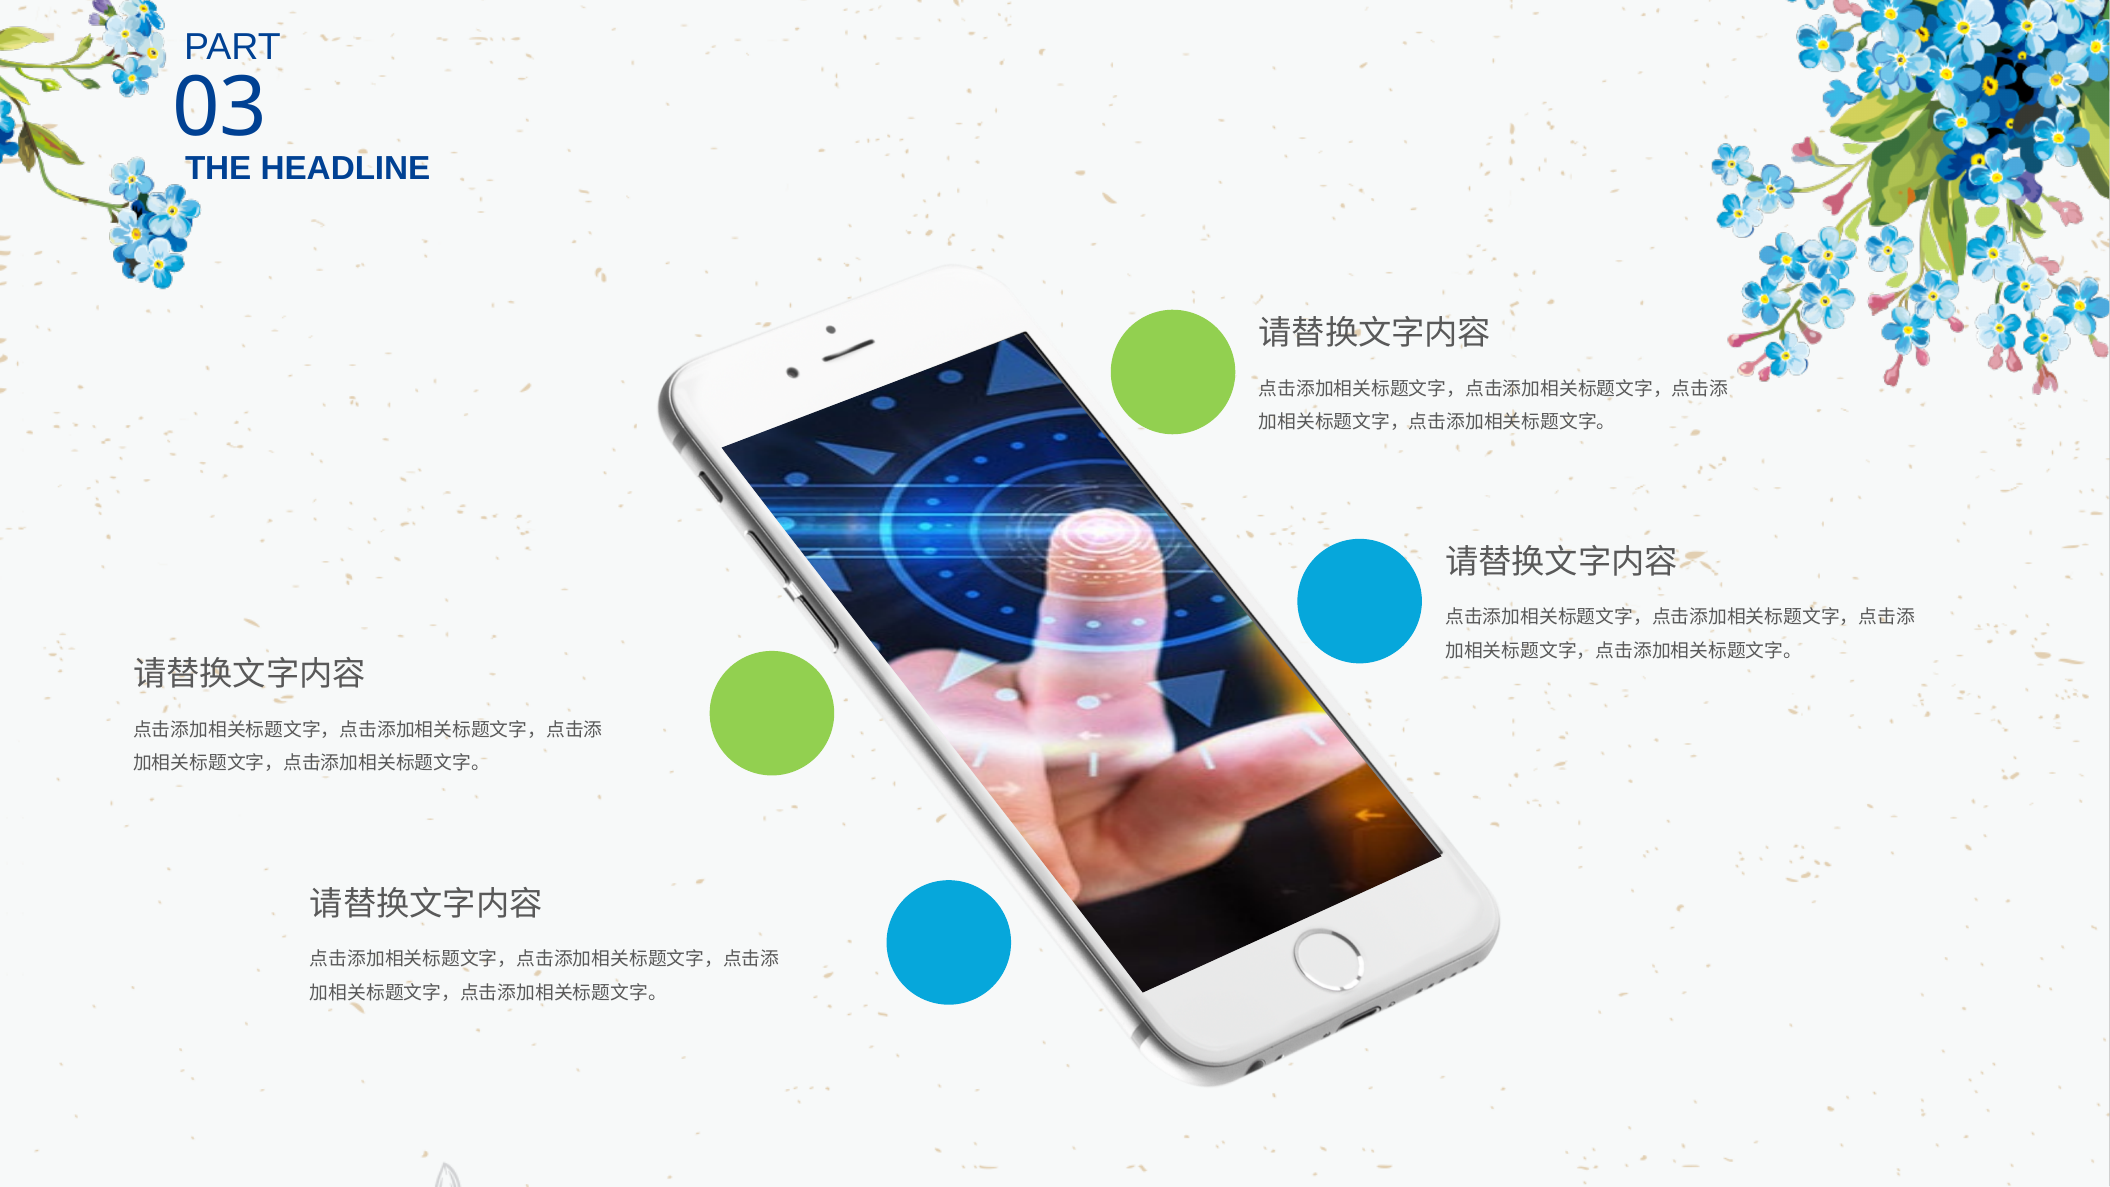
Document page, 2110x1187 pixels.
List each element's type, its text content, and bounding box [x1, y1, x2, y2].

text_box 请替换文字内容 [1532, 301, 1815, 361]
text_box 点击添加相关标题文字，点击添加相关标题文字，点击添加相关标题文字，点击添加相关标题文字。 [310, 935, 637, 1068]
text_box THE HEADLINE [170, 138, 446, 194]
text_box 点击添加相关标题文字，点击添加相关标题文字，点击添加相关标题文字，点击添加相关标题文字。 [133, 706, 620, 839]
text_box 请替换文字内容 [1532, 530, 2002, 590]
picture [0, 0, 2110, 1187]
text_box 请替换文字内容 [310, 872, 637, 931]
text_box PART [169, 14, 296, 75]
text_box 03 [157, 44, 283, 159]
text_box 点击添加相关标题文字，点击添加相关标题文字，点击添加相关标题文字，点击添加相关标题文字。 [1532, 594, 1932, 727]
text_box 点击添加相关标题文字，点击添加相关标题文字，点击添加相关标题文字，点击添加相关标题文字。 [1532, 364, 1745, 498]
text_box 请替换文字内容 [133, 643, 637, 702]
